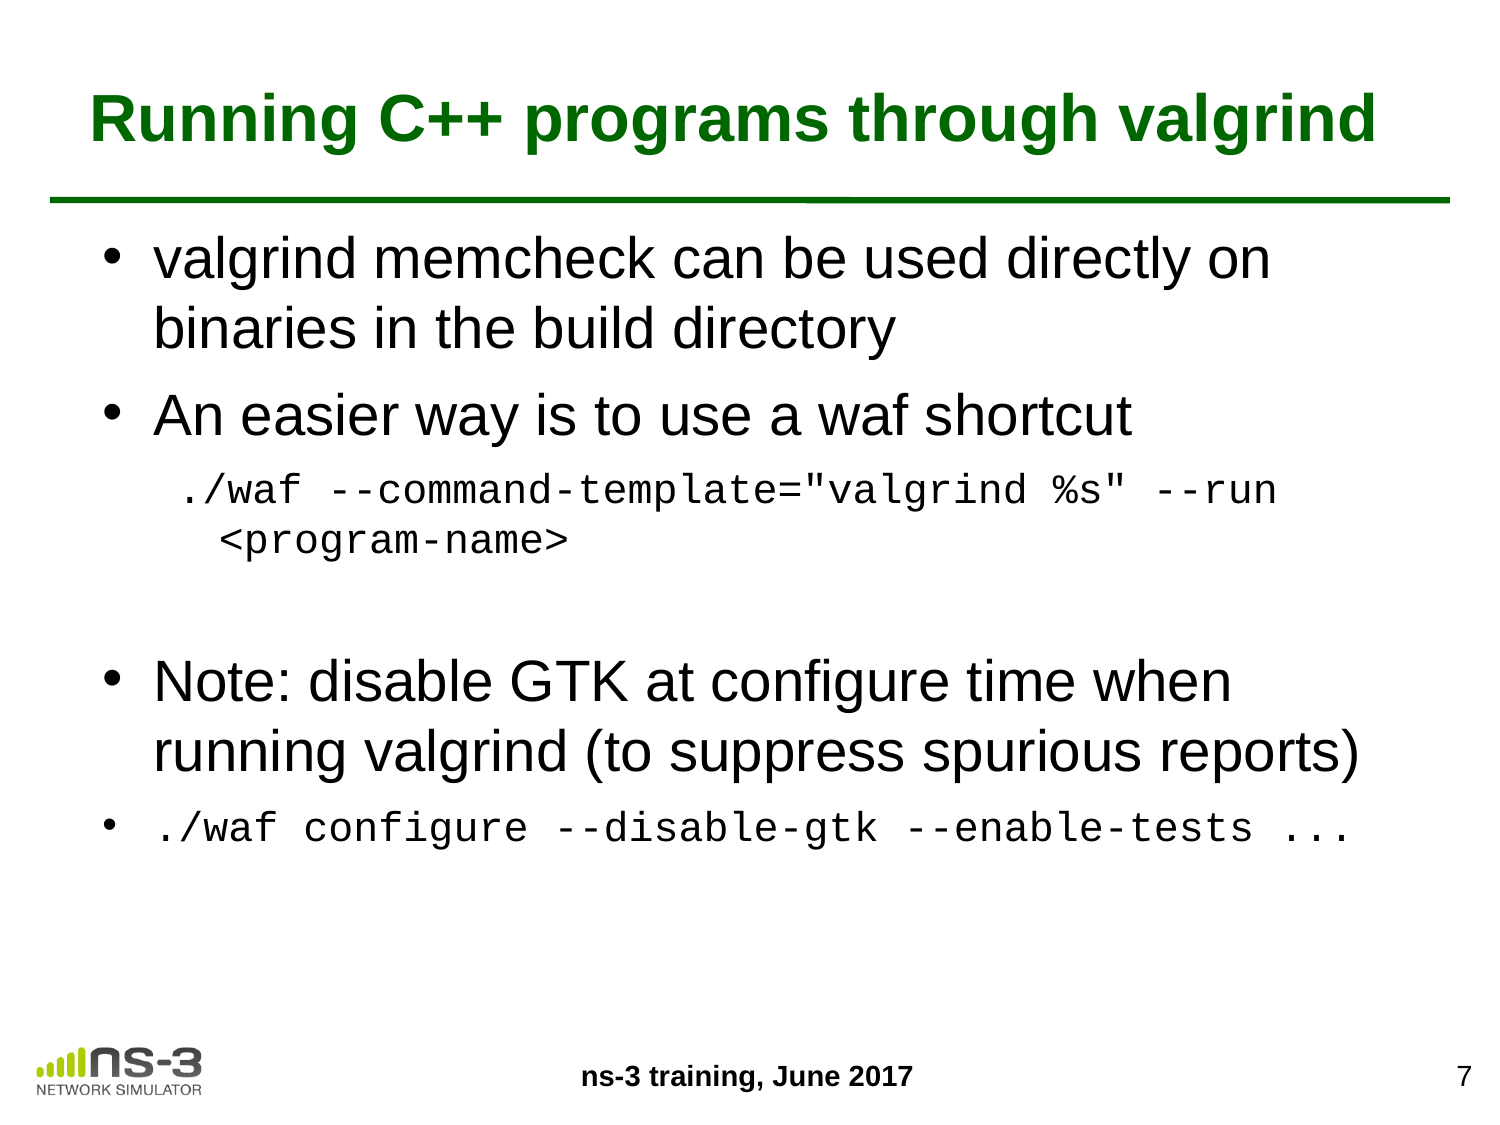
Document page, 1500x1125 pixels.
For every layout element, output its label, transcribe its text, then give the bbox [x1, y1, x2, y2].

footer ns-3 training, June 2017 [512, 1049, 983, 1125]
list valgrind memcheck can be used directly on binaries in the build directory An easier way is to use a waf shortcut ./waf --command-template="valgrind %s" --run <program-name> Note: disable GTK at configure time when running valgrind (to suppress spurious reports) ./waf configure --disable-gtk --enable-tests ... [87, 212, 1433, 1012]
slide_number 7 [1142, 1049, 1488, 1125]
title Running C++ programs through valgrind [74, 44, 1421, 186]
picture [24, 1017, 213, 1125]
